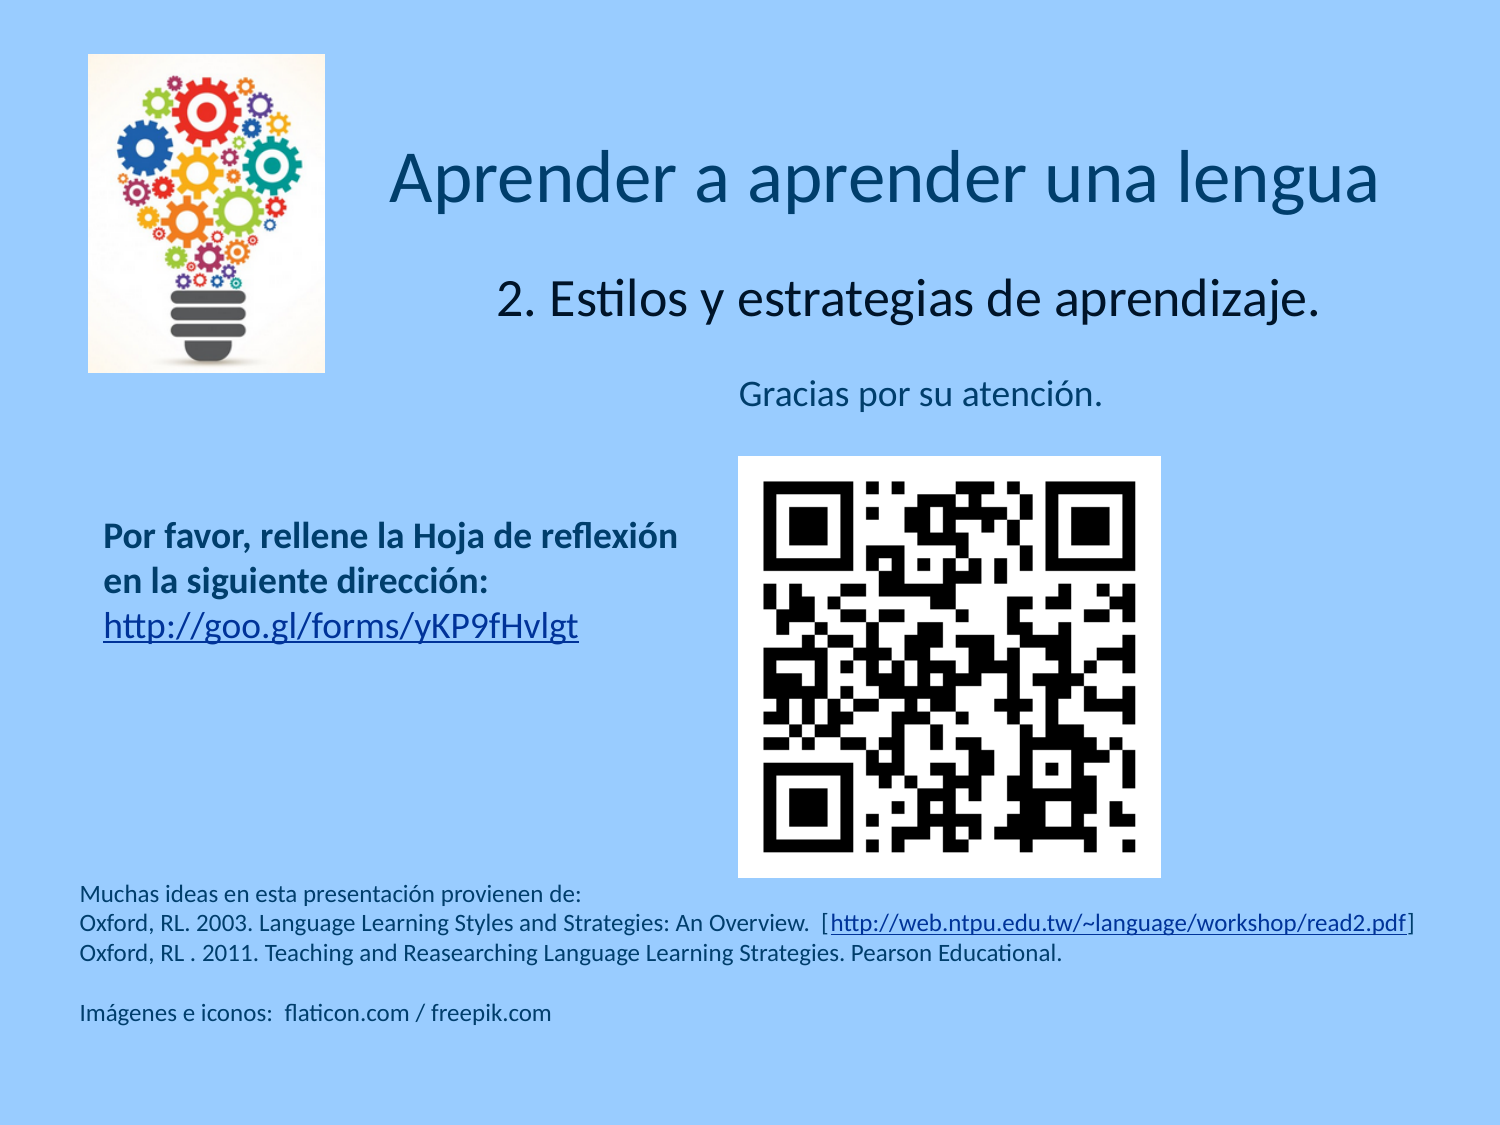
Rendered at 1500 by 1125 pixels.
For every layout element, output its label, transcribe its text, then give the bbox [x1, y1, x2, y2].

subtitle 2. Estilos y estrategias de aprendizaje. [478, 255, 1341, 338]
text_box Por favor, rellene la Hoja de reflexión en la siguiente dirección: http://goo.gl/forms/yKP9fHvlgt [88, 503, 731, 654]
text_box Gracias por su atención. [667, 361, 1176, 422]
picture [88, 54, 325, 373]
text_box Muchas ideas en esta presentación provienen de: Oxford, RL. 2003. Language Learning Styles and Strategies: An Overview. [http://web.ntpu.edu.tw/~language/workshop/read2.pdf] Oxford, RL . 2011. Teaching and Reasearching Language Learning Strategies. Pearson Educational. Imágenes e iconos: flaticon.com / freepik.com [64, 869, 1459, 1035]
title Aprender a aprender una lengua [371, 78, 1400, 268]
picture [737, 455, 1161, 879]
